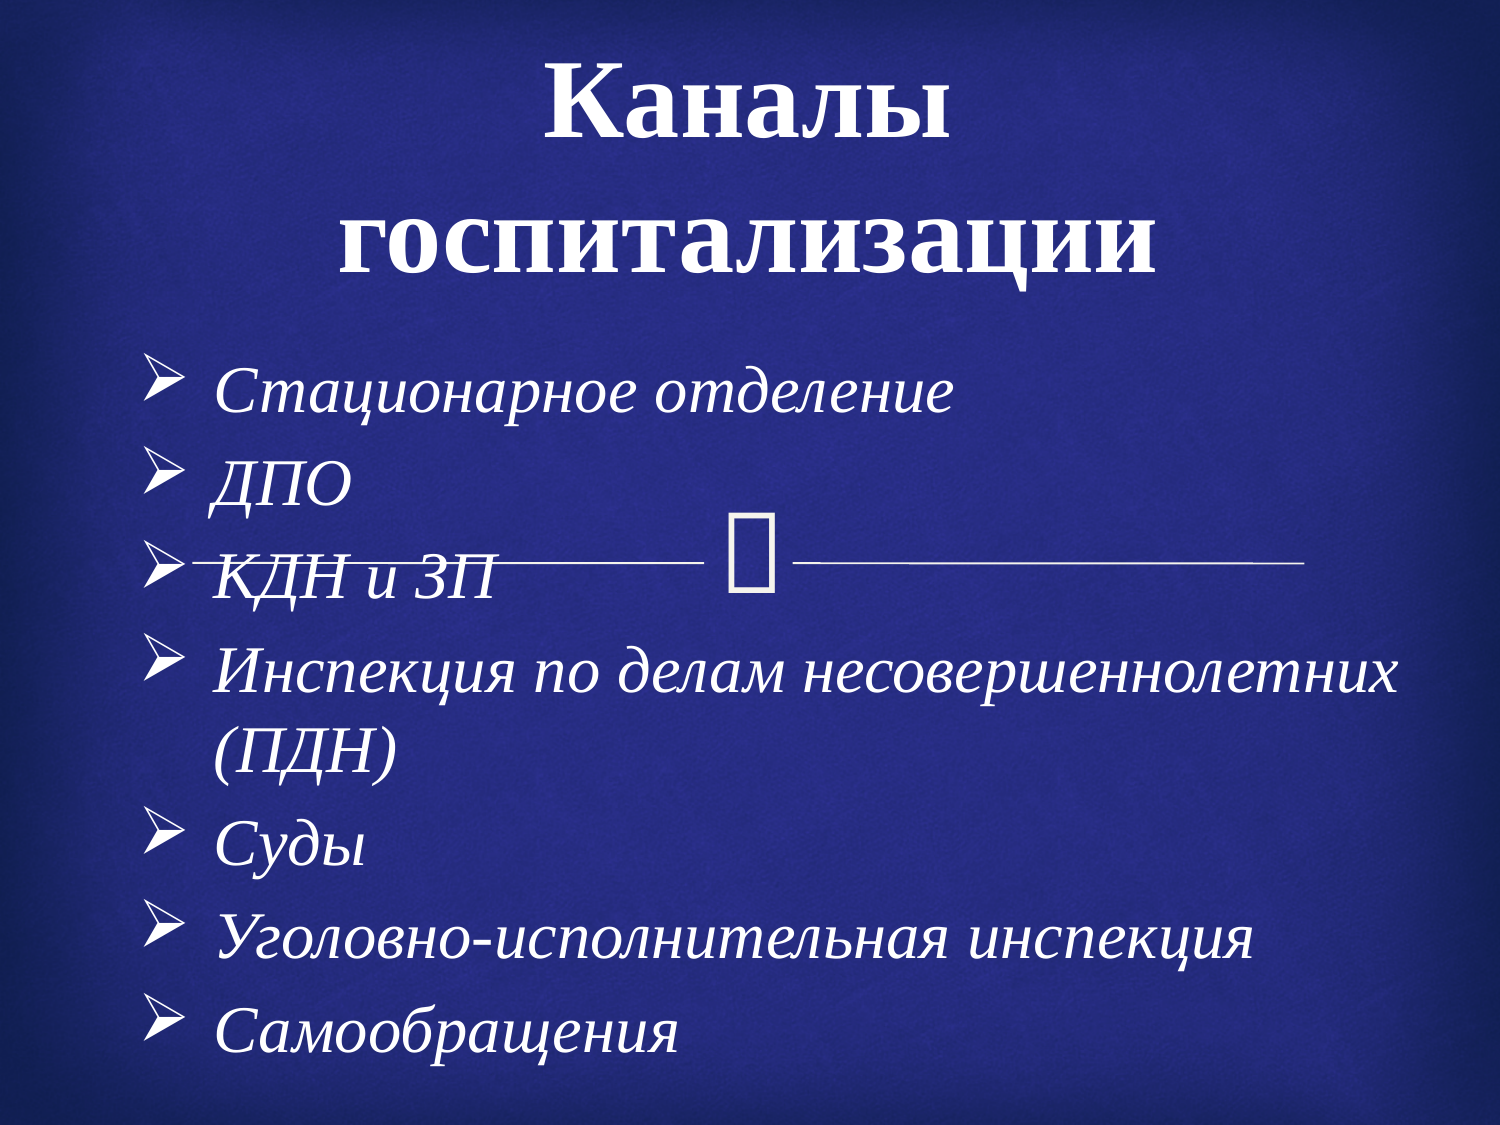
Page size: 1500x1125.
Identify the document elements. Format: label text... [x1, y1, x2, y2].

list Стационарное отделение ДПО КДН и ЗП Инспекция по делам несовершеннолетних (ПДН) Суды Уголовно-исполнительная инспекция Самообращения [123, 338, 1452, 1059]
title Каналы госпитализации [112, 30, 1385, 303]
